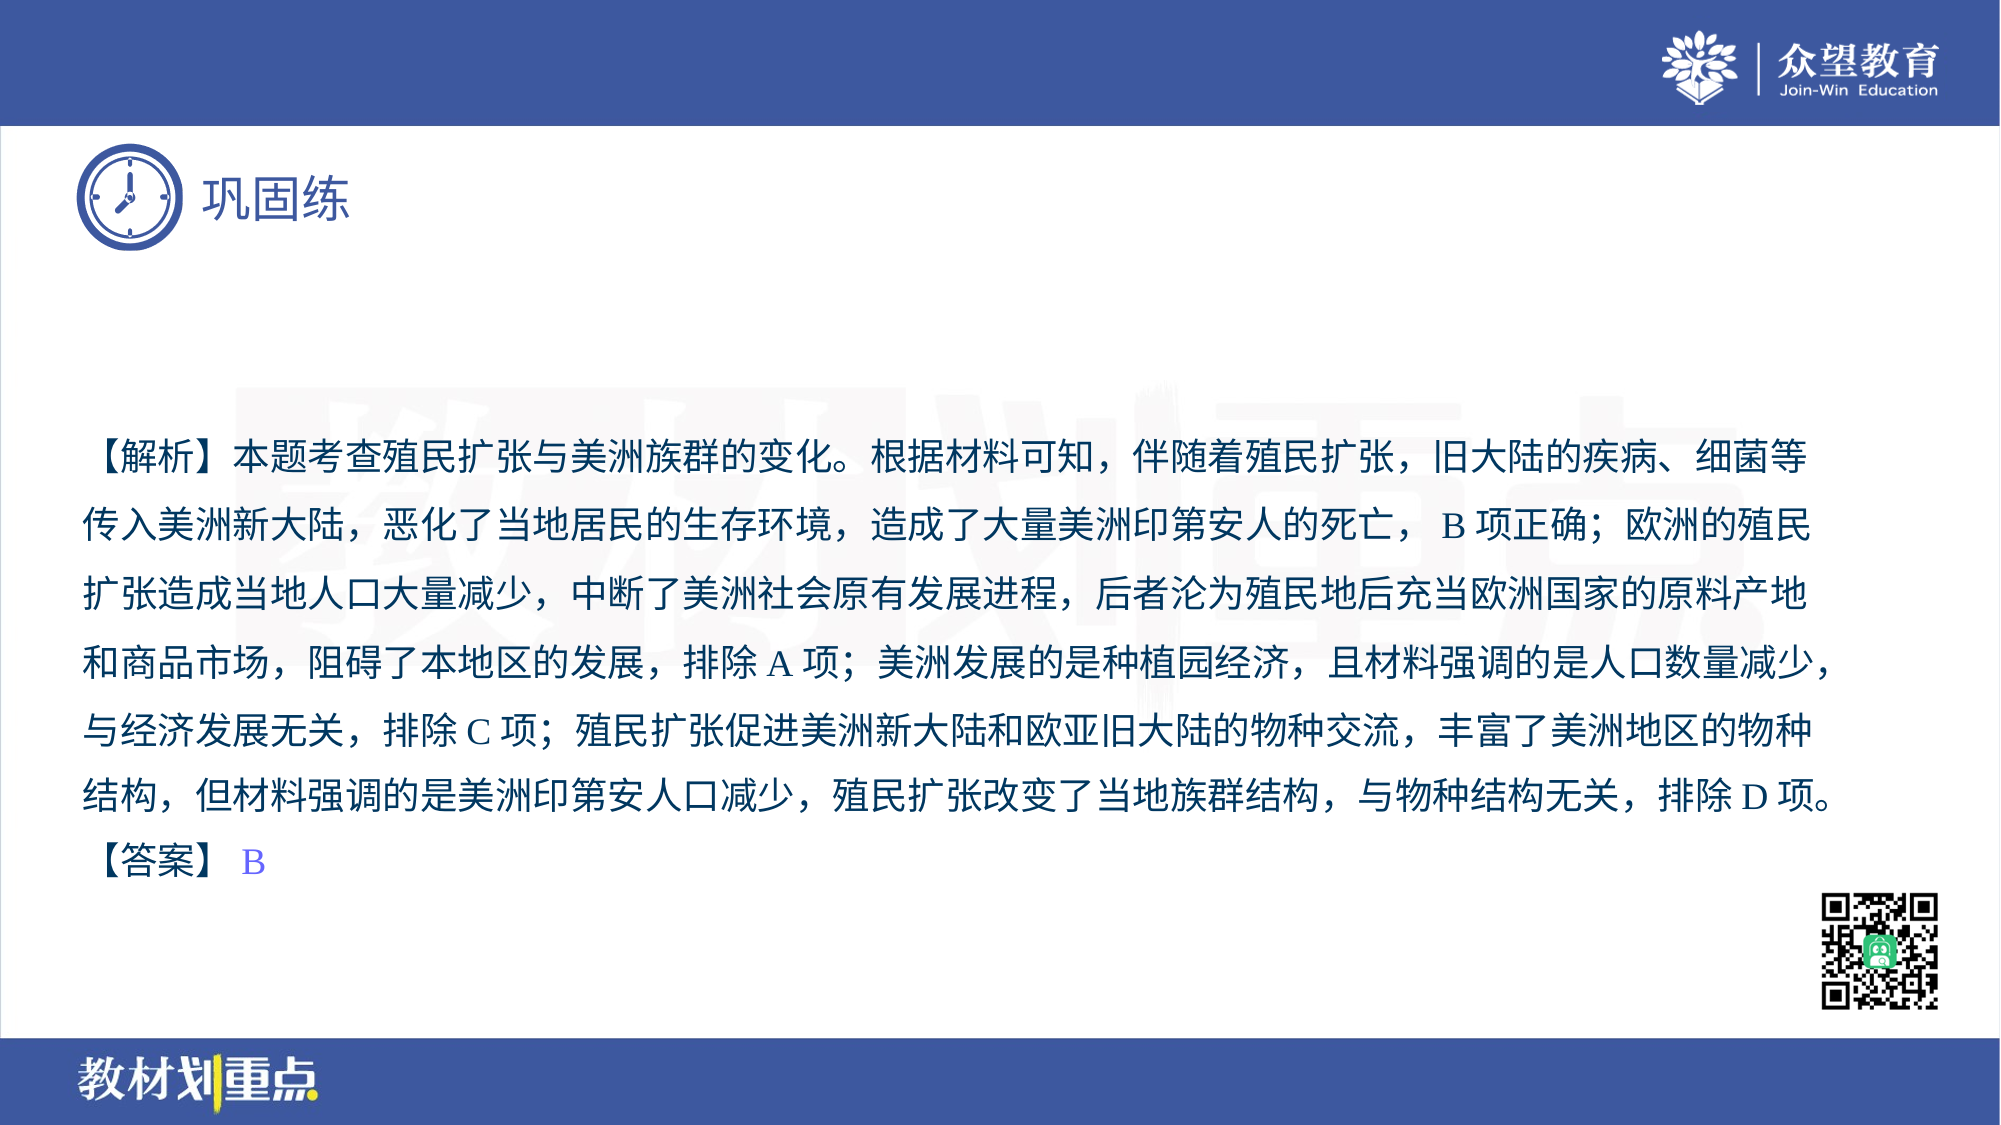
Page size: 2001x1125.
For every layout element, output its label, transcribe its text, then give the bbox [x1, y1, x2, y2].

text_box 【答案】B [82, 814, 1817, 875]
text_box 【解析】本题考查殖民扩张与美洲族群的变化。根据材料可知，伴随着殖民扩张，旧大陆的疾病、细菌等 传入美洲新大陆，恶化了当地居民的生存环境，造成了大量美洲印第安人的死亡，B项正确；欧洲的殖民 扩张造成当地人口大量减少，中断了美洲社会原有发展进程，后者沦为殖民地后充当欧洲国家的原料产地 和商品市场，阻碍了本地区的发展，排除A项；美洲发展的是种植园经济，且材料强调的是人口数量减少， 与经济发展无关，排除C项；殖民扩张促进美洲新大陆和欧亚旧大陆的物种交流，丰富了美洲地区的物种 结构，但材料强调的是美洲印第安人口减少，殖民扩张改变了当地族群结构，与物种结构无关，排除D项。 [82, 408, 1817, 811]
picture [0, 0, 2000, 1125]
